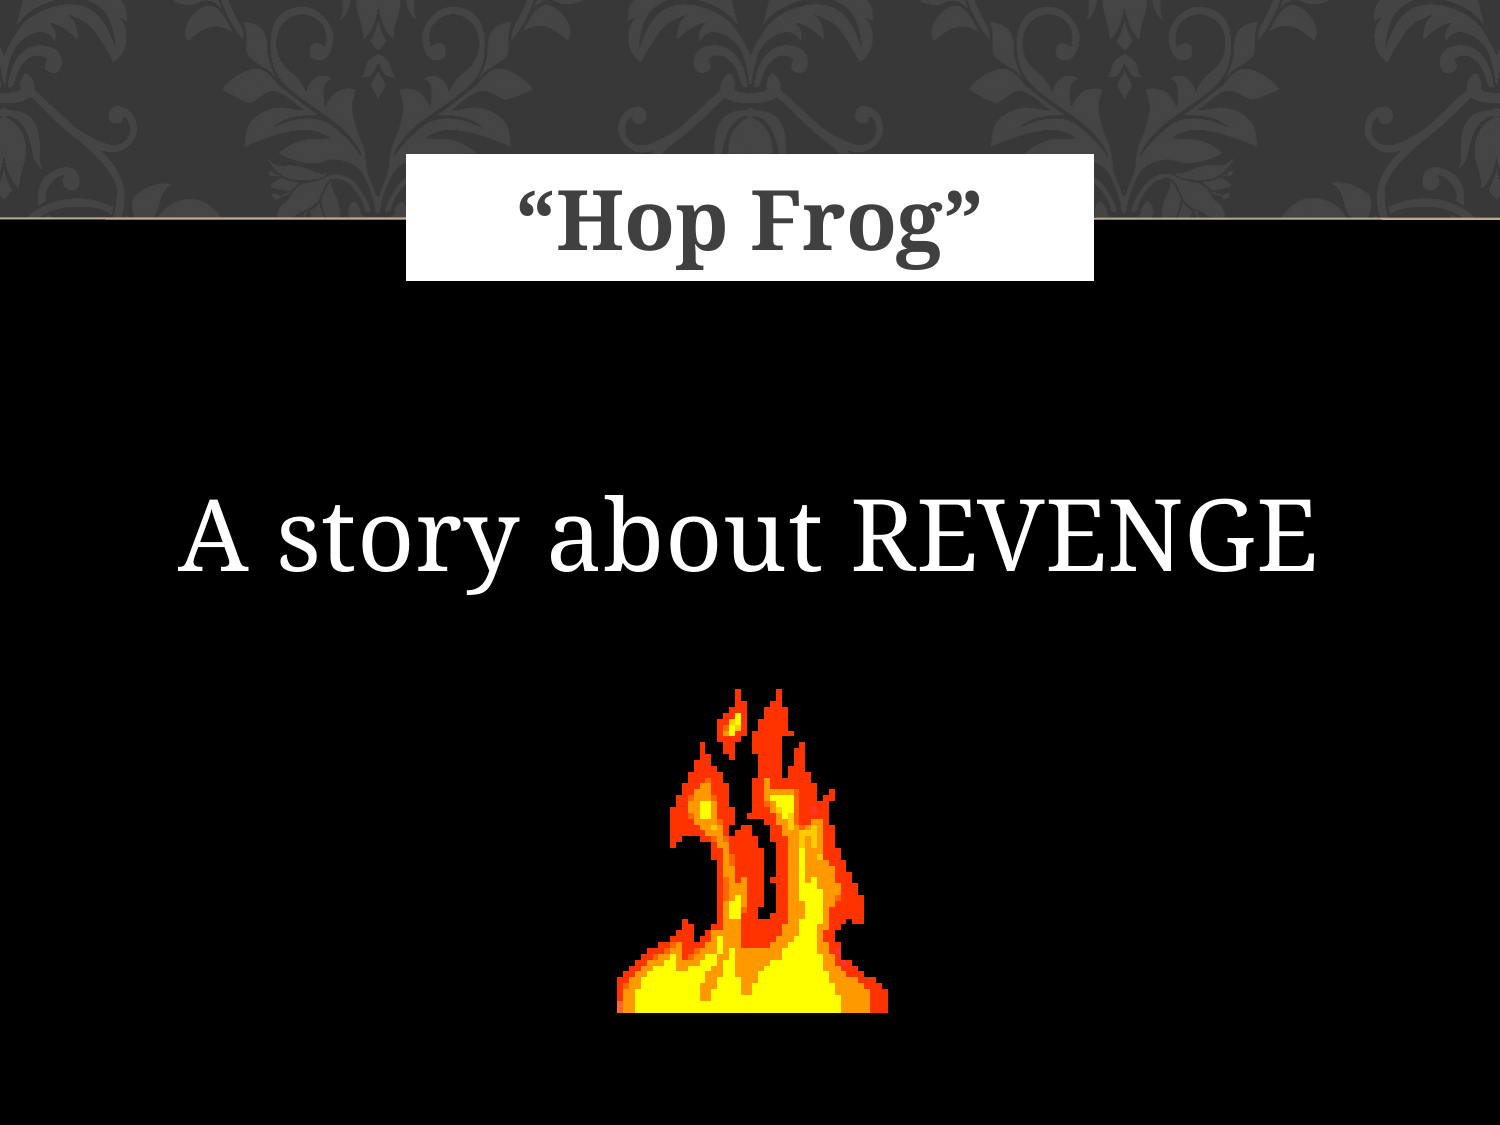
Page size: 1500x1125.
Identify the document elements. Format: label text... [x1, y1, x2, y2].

picture [612, 637, 889, 1013]
title “Hop Frog” [406, 154, 1094, 281]
list A story about REVENGE [75, 331, 1425, 1007]
